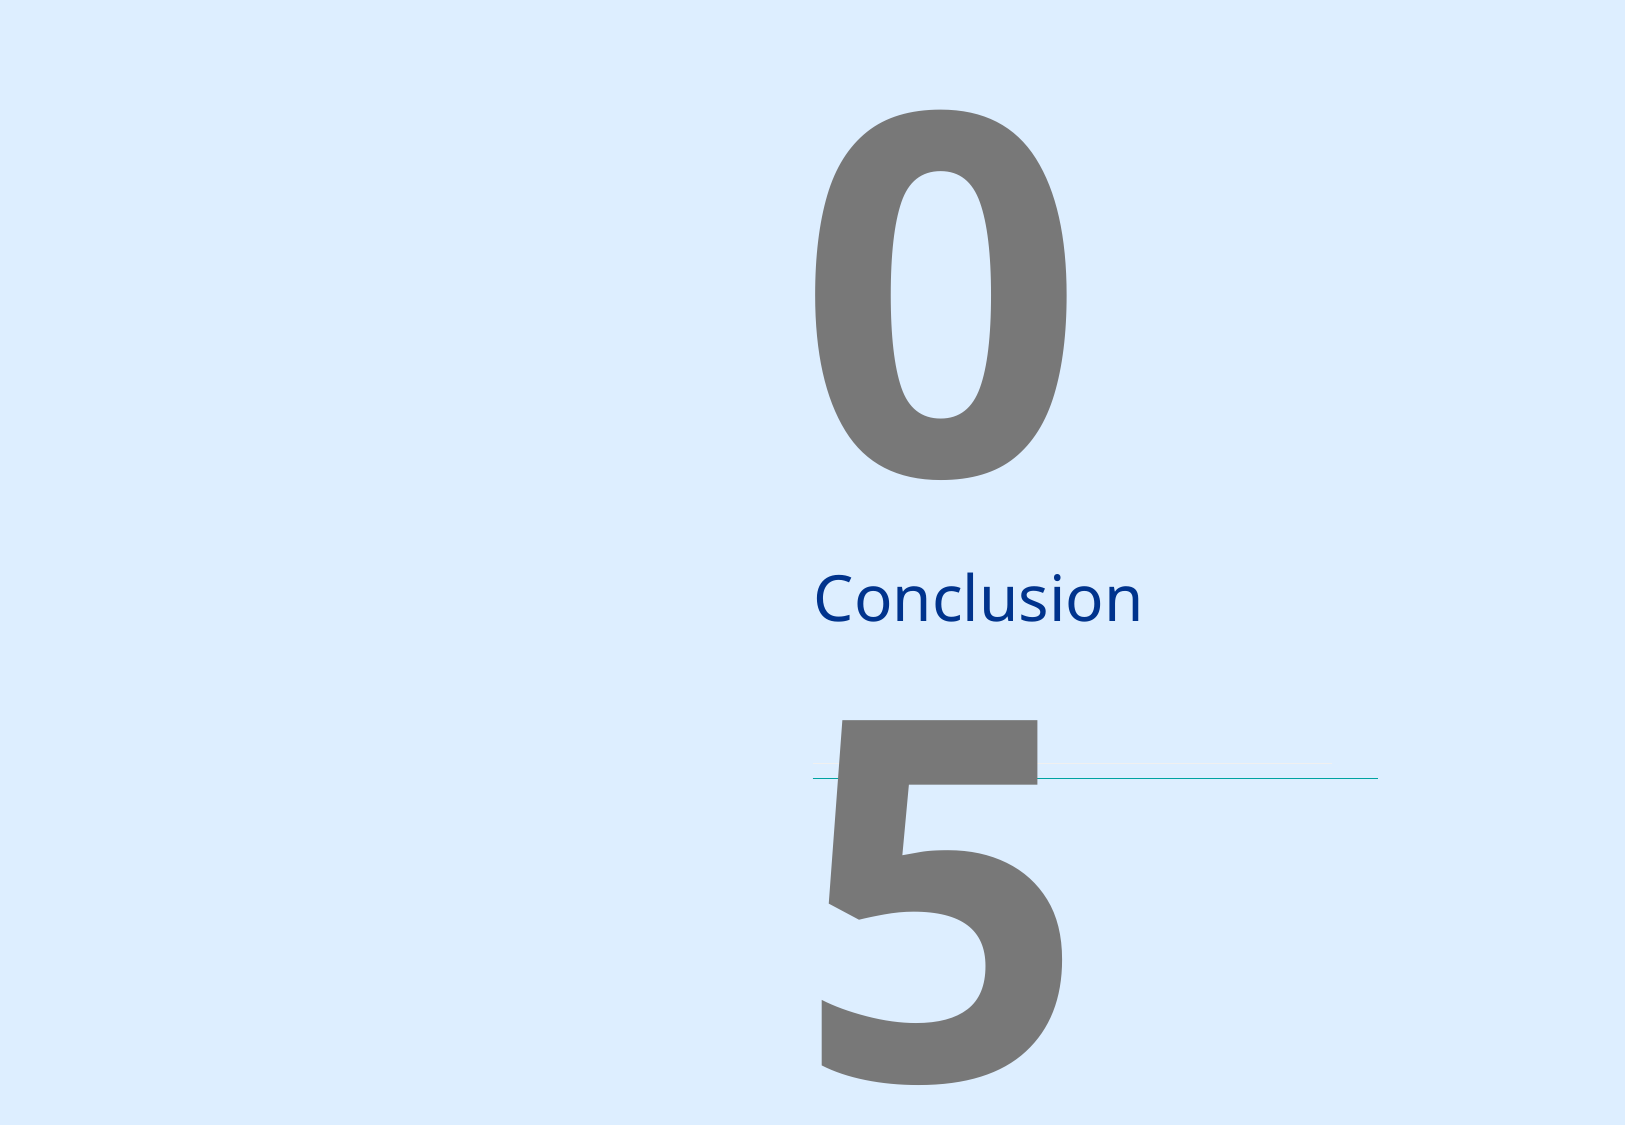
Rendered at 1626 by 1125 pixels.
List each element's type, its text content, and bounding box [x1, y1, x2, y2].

list 05 [797, 0, 1203, 141]
title Conclusion [813, 578, 1332, 630]
